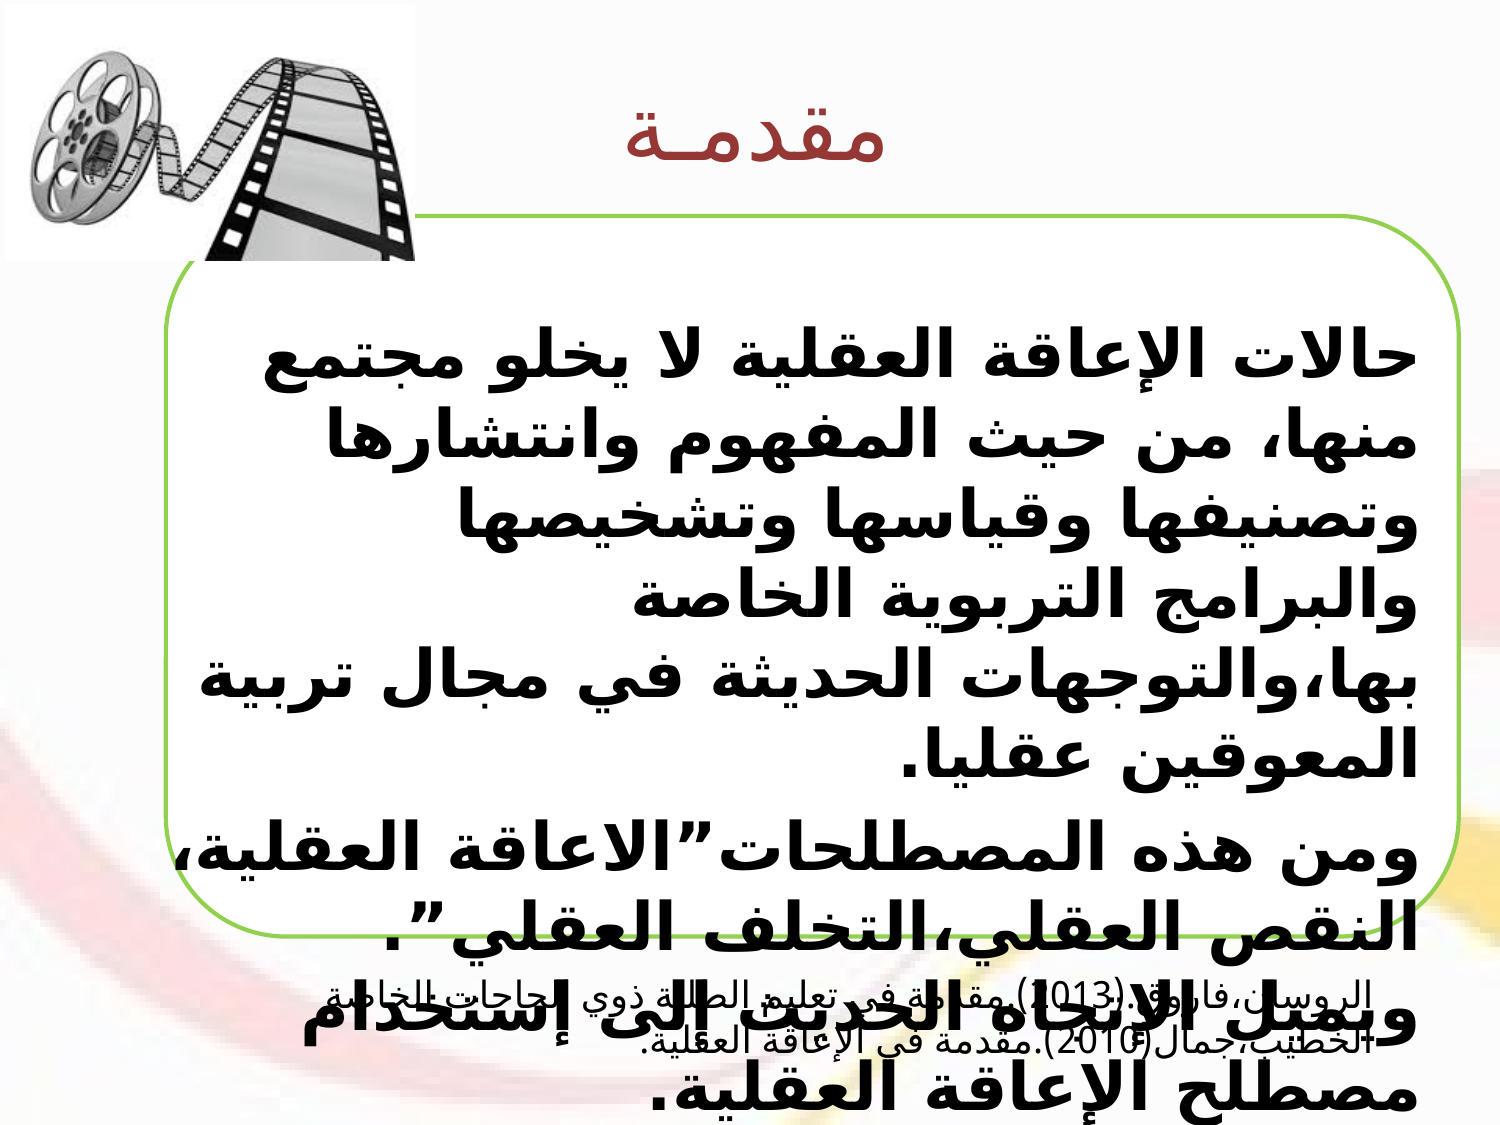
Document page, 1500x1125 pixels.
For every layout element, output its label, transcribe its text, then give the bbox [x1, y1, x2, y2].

text_box حالات الإعاقة العقلية لا يخلو مجتمع منها، من حيث المفهوم وانتشارها وتصنيفها وقياسها وتشخيصها والبرامج التربوية الخاصة بها،والتوجهات الحديثة في مجال تربية المعوقين عقليا. ومن هذه المصطلحات”الاعاقة العقلية، النقص العقلي،التخلف العقلي”. ويميل الإتجاه الحديث إلى إستخدام مصطلح الإعاقة العقلية. كما يعزى التباين في المصطلحات والتعريفات والتصنيفات إلى تنوع التخصصات العلمية. [151, 303, 1437, 1125]
text_box الروسان،فاروق.(2013).مقدمة في تعليم الطلبة ذوي الحاجات الخاصة الخطيب،جمال(2010).مقدمة في الإعاقة العقلية. [289, 964, 1389, 1069]
picture [0, 0, 1500, 1125]
text_box [168, 213, 1461, 889]
title مقدمـة [421, 30, 1432, 218]
